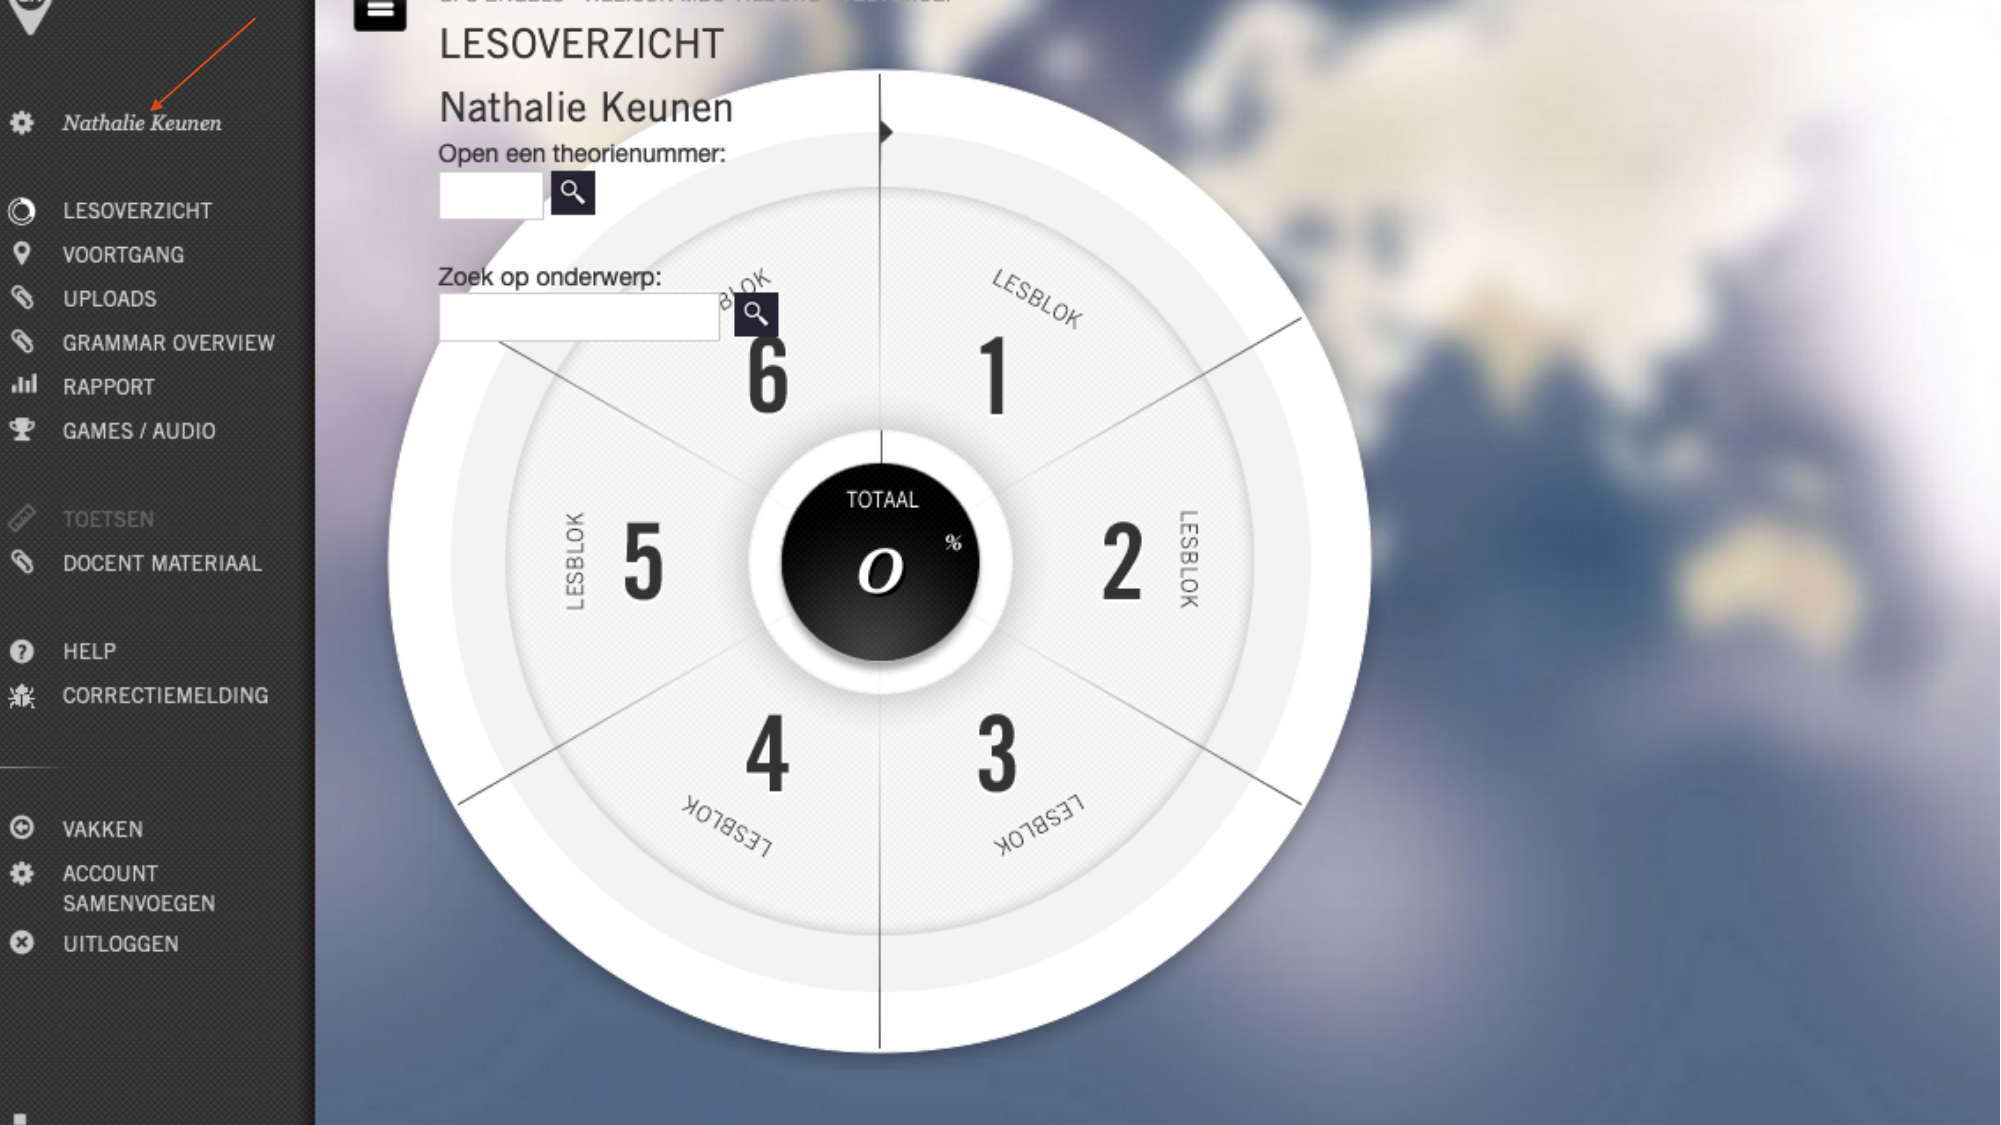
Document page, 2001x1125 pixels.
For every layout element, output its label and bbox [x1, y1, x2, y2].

picture [0, 0, 1998, 1125]
text_box [152, 20, 253, 109]
